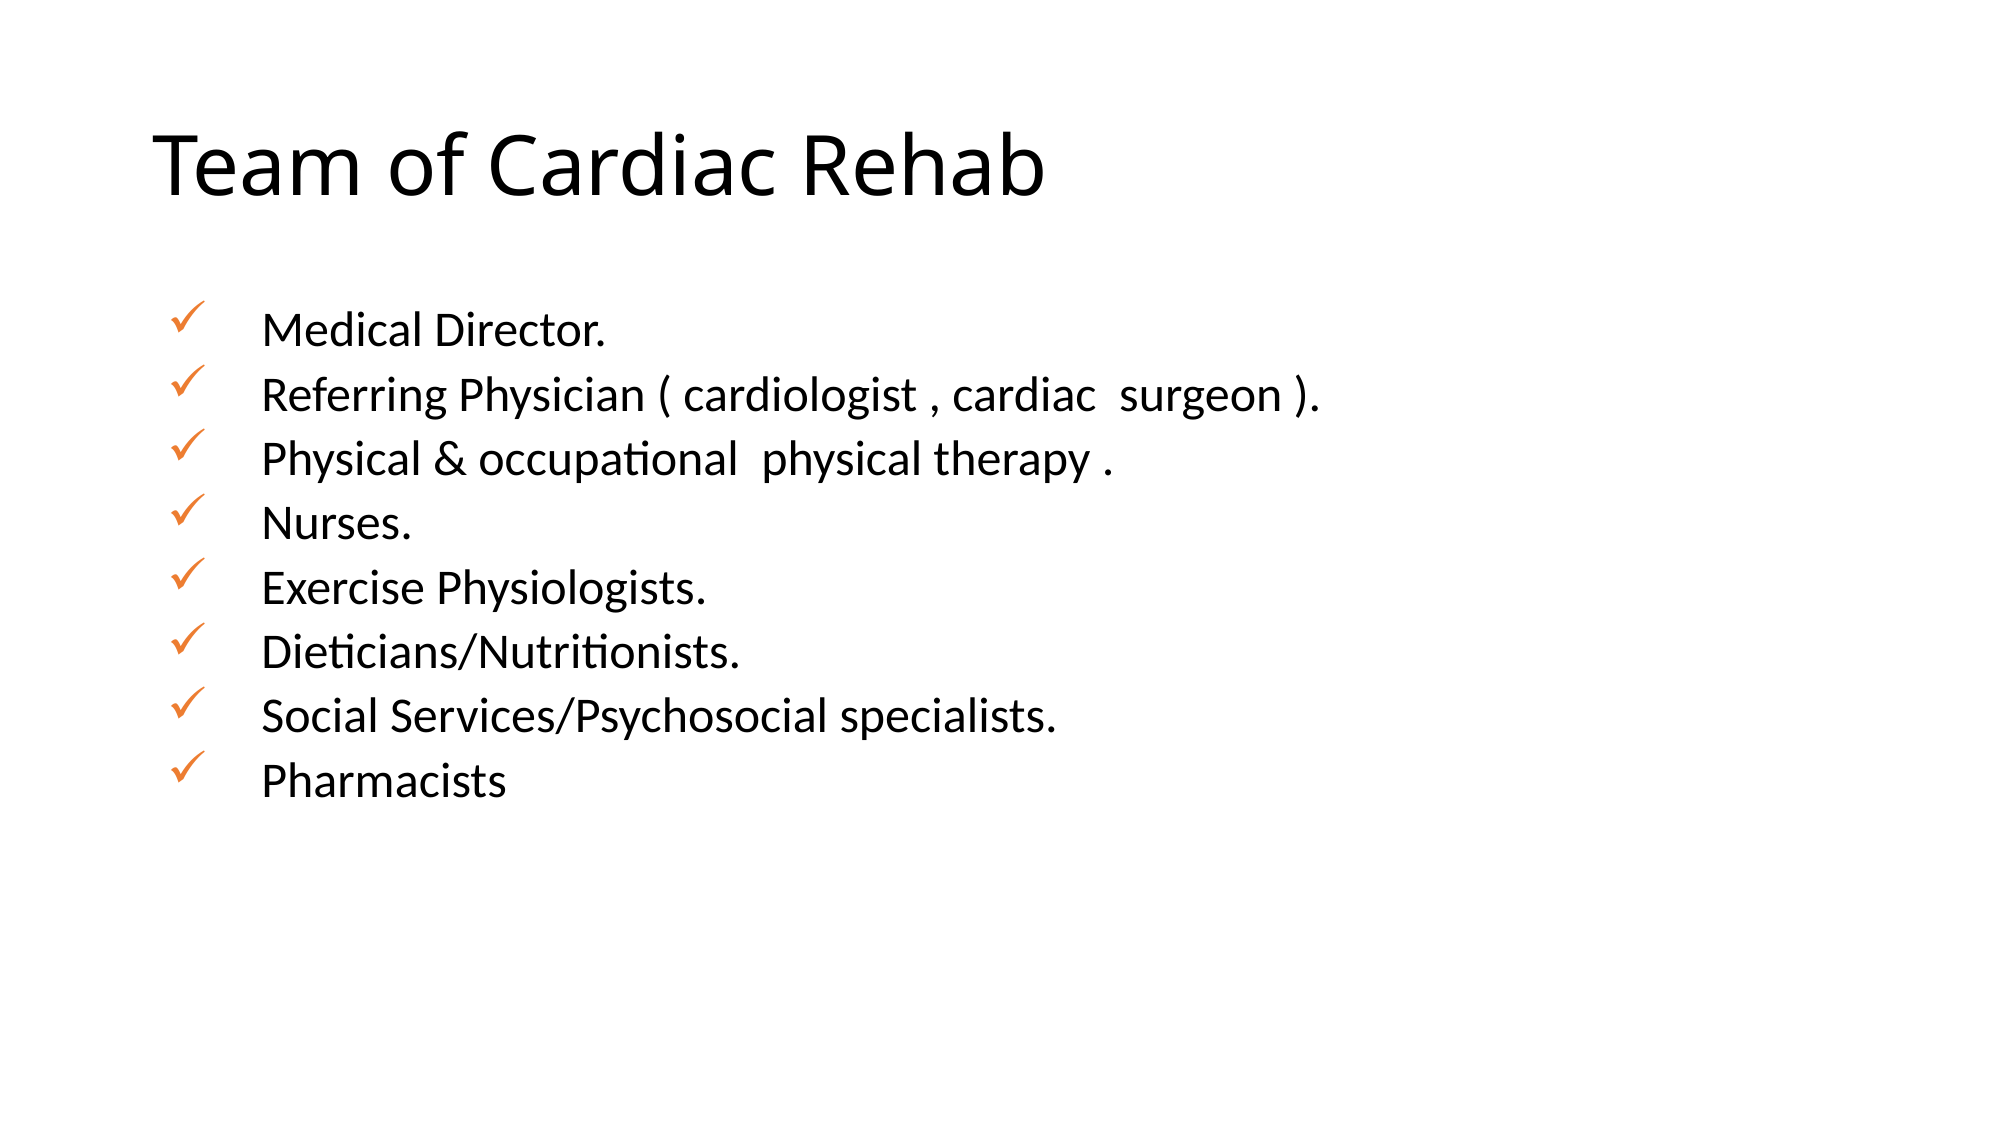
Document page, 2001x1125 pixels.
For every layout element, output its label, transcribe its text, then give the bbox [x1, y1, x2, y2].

title Team of Cardiac Rehab [137, 59, 1863, 278]
list Medical Director. Referring Physician ( cardiologist , cardiac surgeon ). Physical & occupational physical therapy . Nurses. Exercise Physiologists. Dieticians/Nutritionists. Social Services/Psychosocial specialists. Pharmacists [77, 295, 1900, 975]
